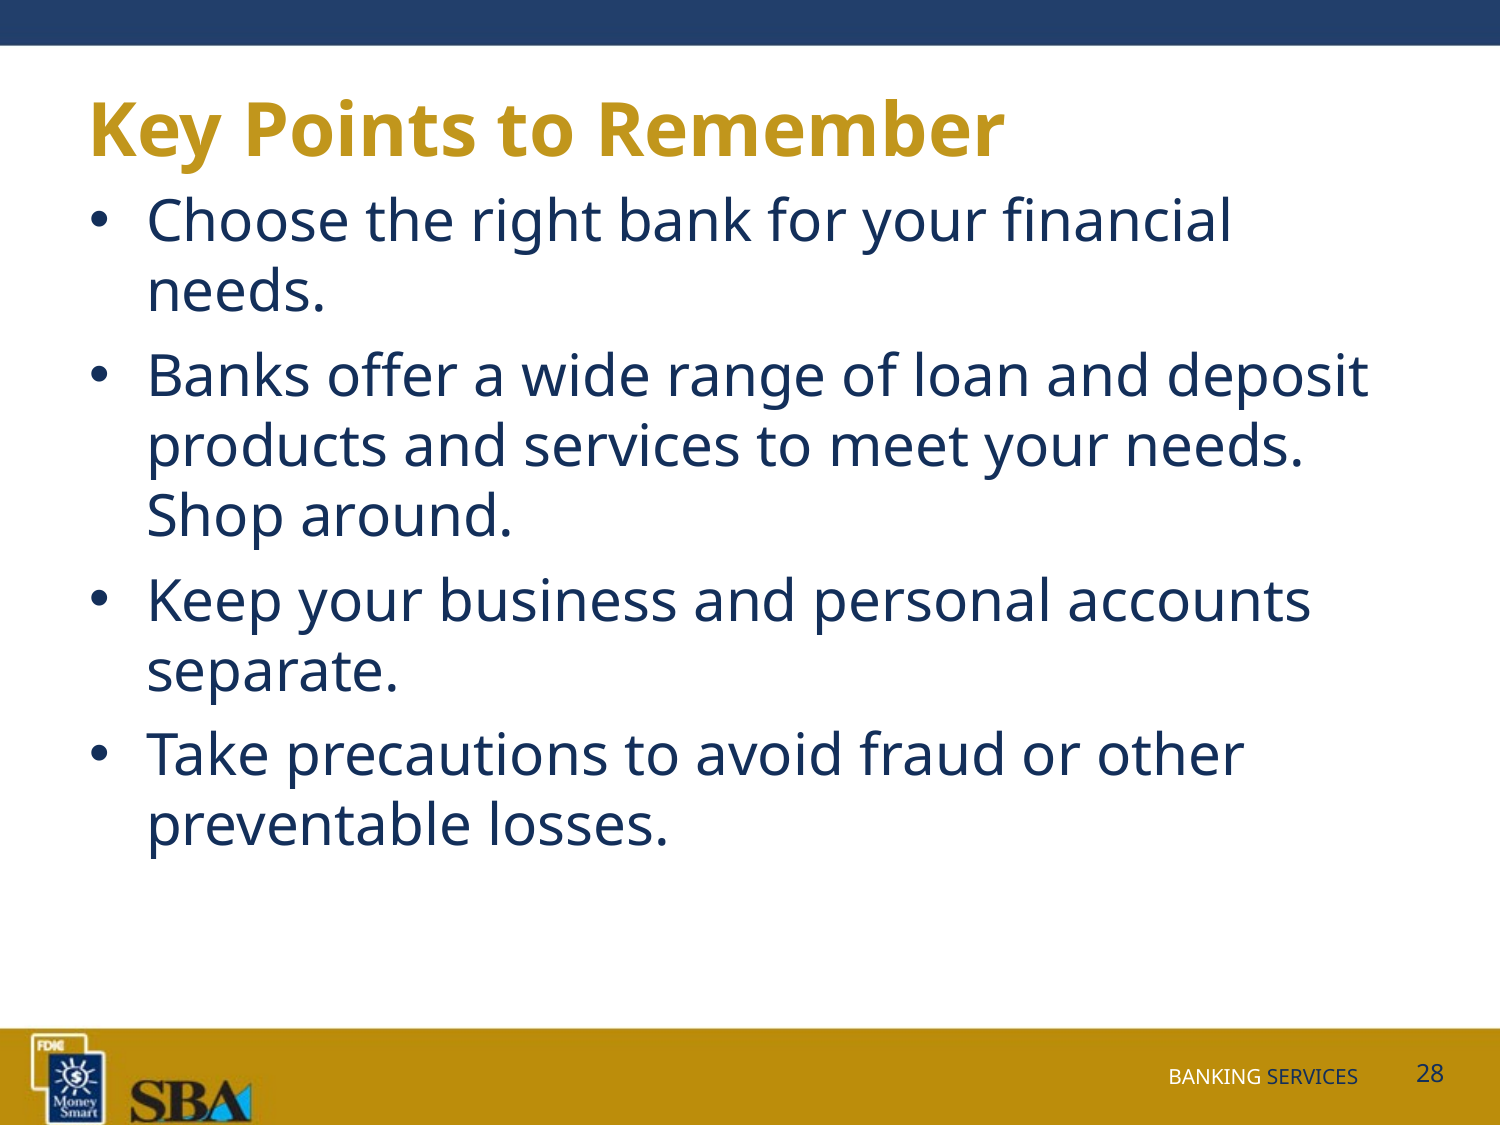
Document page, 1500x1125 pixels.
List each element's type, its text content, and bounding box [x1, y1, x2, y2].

title Key Points to Remember [86, 80, 1438, 182]
list Choose the right bank for your financial needs. Banks offer a wide range of loan and deposit products and services to meet your needs. Shop around. Keep your business and personal accounts separate. Take precautions to avoid fraud or other preventable losses. [89, 183, 1428, 1008]
picture [0, 0, 1500, 1125]
